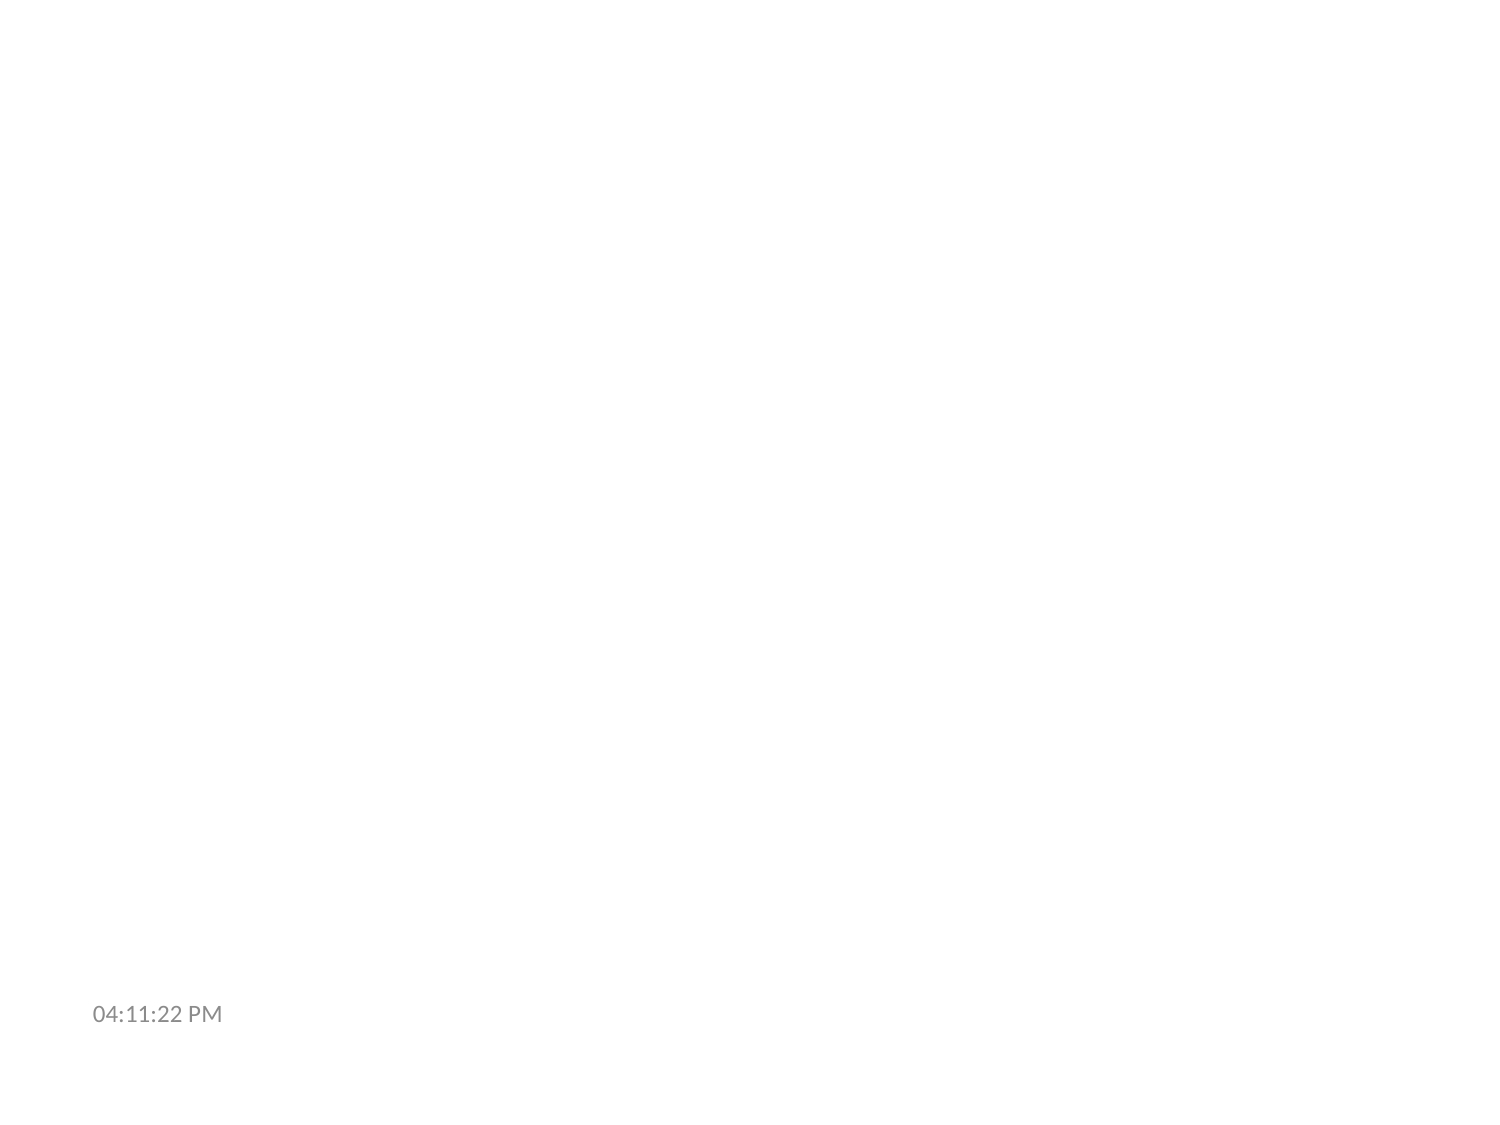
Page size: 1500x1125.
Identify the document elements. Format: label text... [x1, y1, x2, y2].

text_box 3:35:09 PM [77, 982, 428, 1043]
